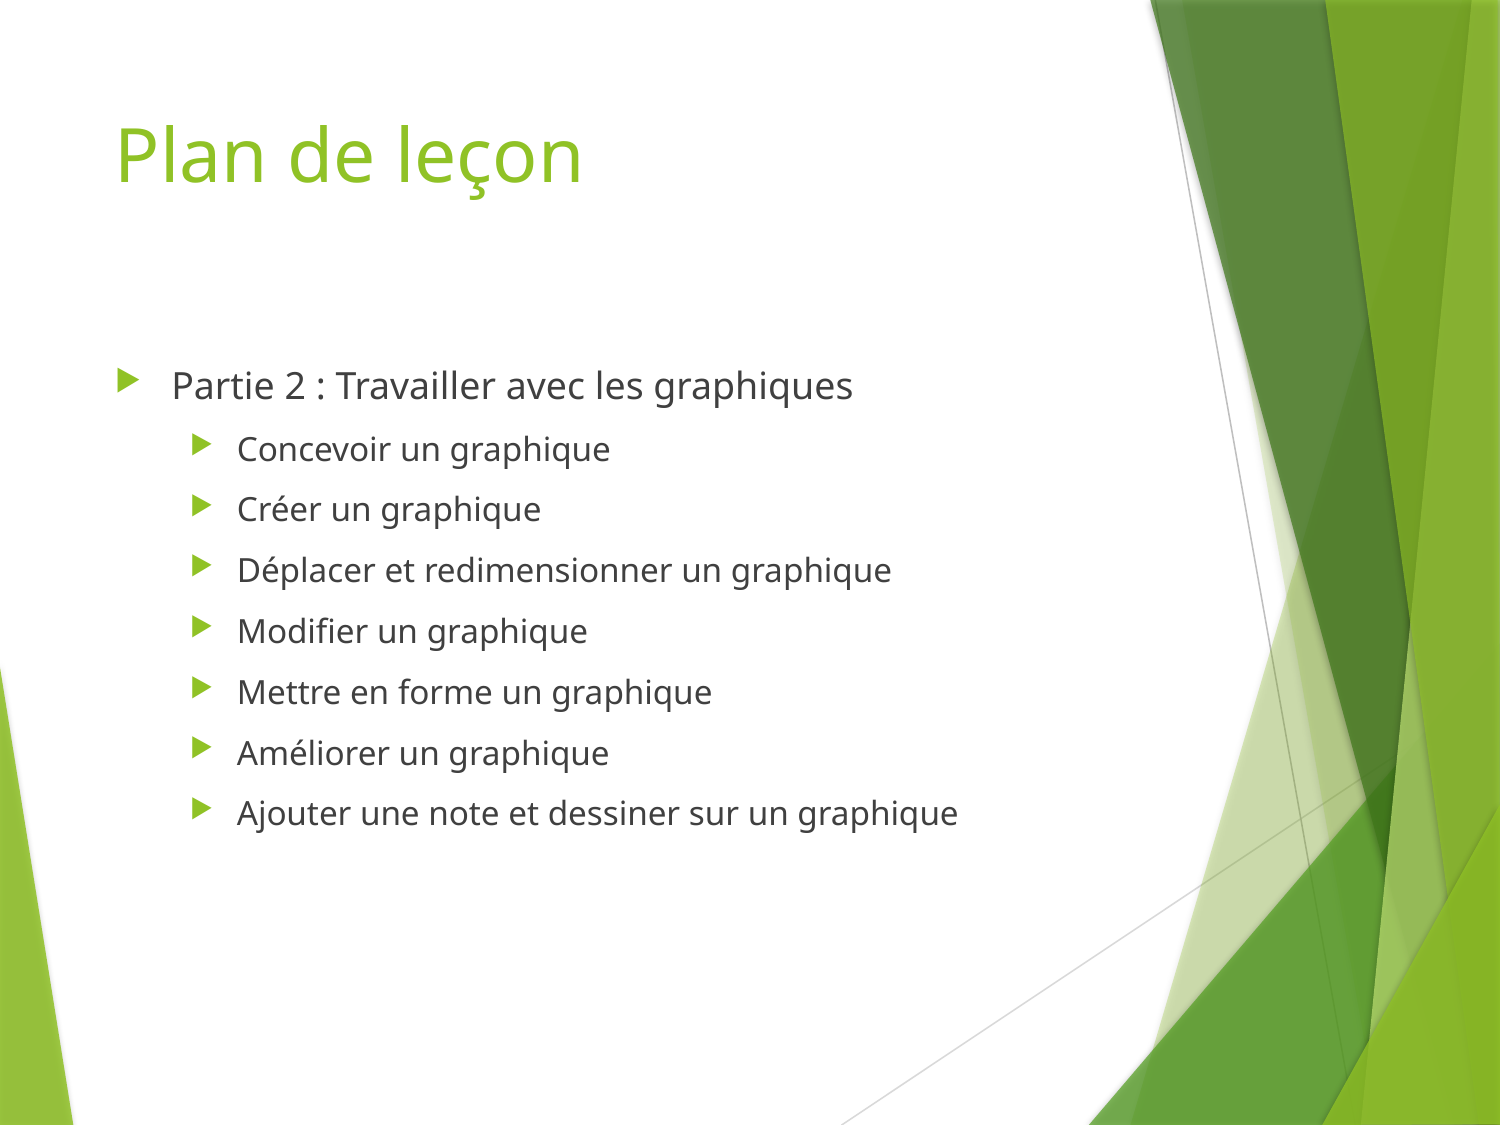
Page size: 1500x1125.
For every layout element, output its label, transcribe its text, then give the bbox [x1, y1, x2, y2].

list Partie 2 : Travailler avec les graphiques Concevoir un graphique Créer un graphique Déplacer et redimensionner un graphique Modifier un graphique Mettre en forme un graphique Améliorer un graphique Ajouter une note et dessiner sur un graphique [99, 354, 1142, 992]
title Plan de leçon [99, 99, 1142, 317]
